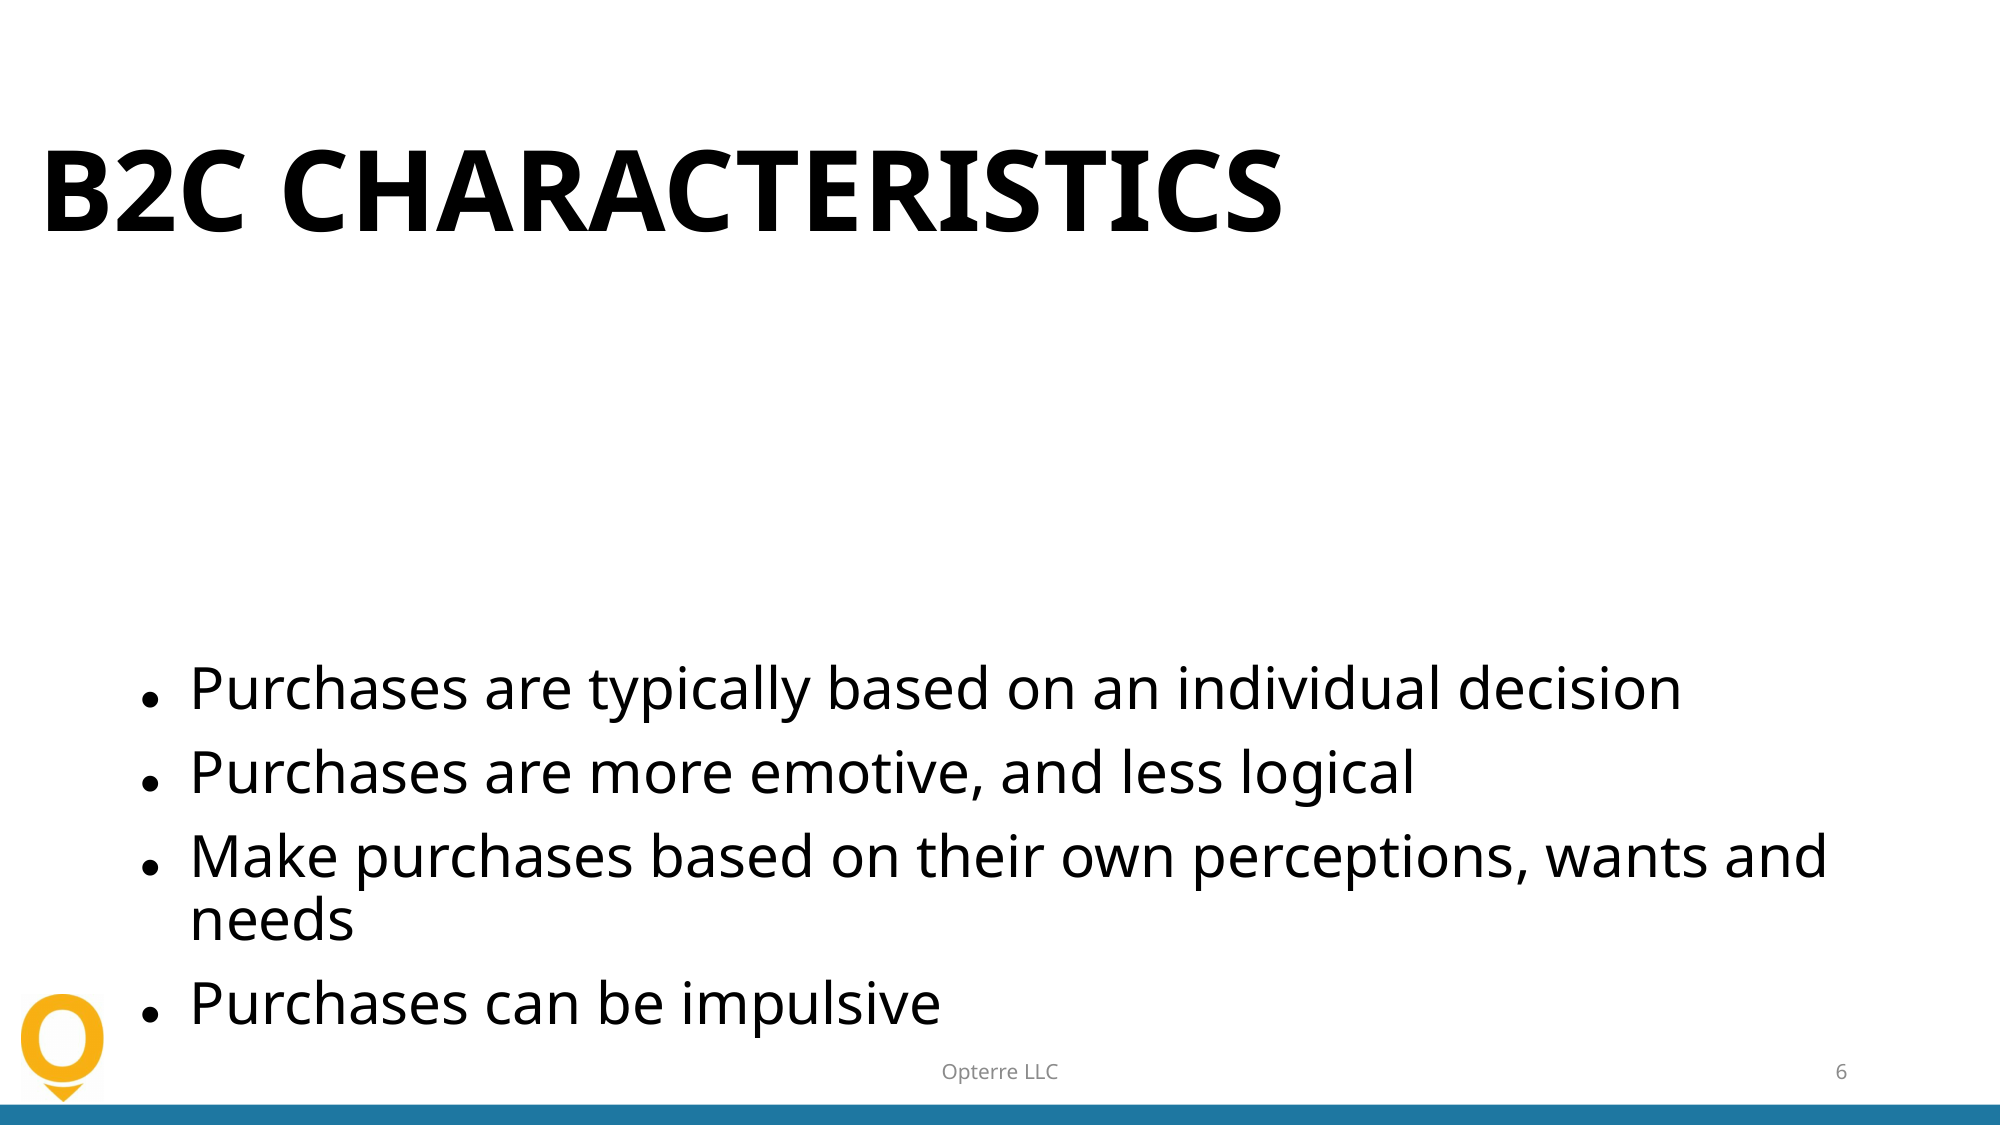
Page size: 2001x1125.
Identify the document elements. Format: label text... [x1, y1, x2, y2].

text_box B2C CHARACTERISTICS [23, 141, 2000, 209]
list Purchases are typically based on an individual decision Purchases are more emotive, and less logical Make purchases based on their own perceptions, wants and needs Purchases can be impulsive [137, 277, 1863, 1045]
picture [21, 994, 104, 1102]
slide_number 6 [1412, 1045, 1863, 1103]
footer Opterre LLC [662, 1045, 1338, 1103]
